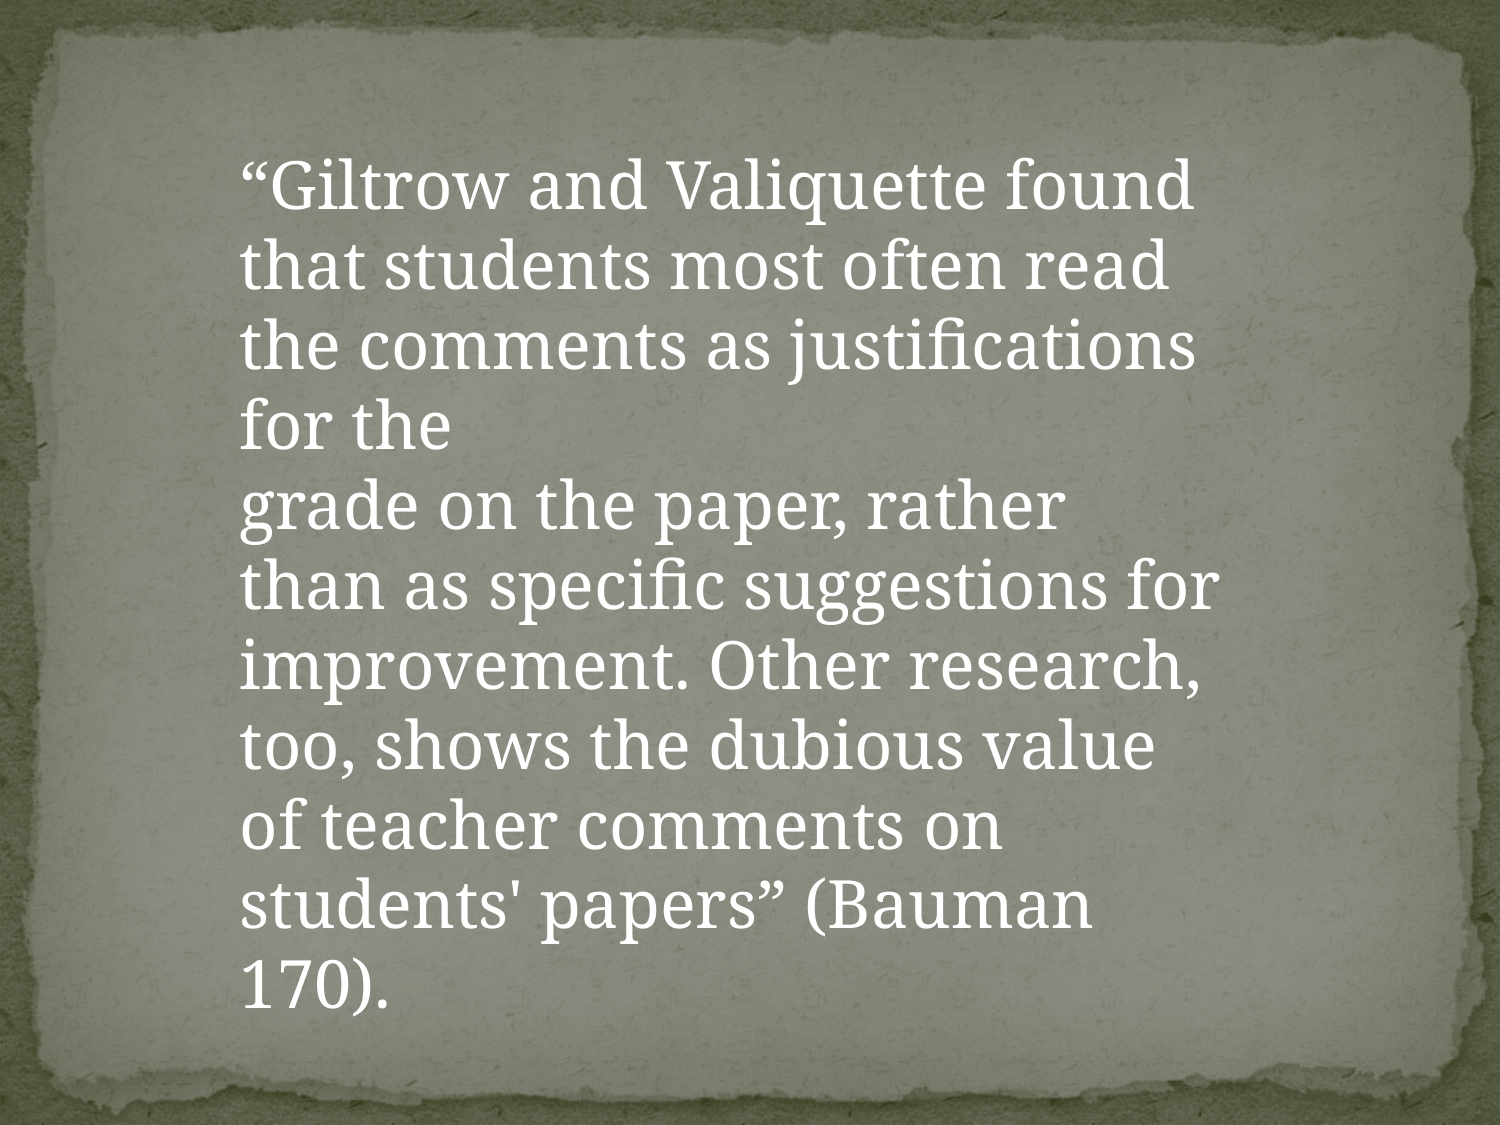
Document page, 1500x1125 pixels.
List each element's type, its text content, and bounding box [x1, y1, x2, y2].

text_box “Giltrow and Valiquette found that students most often read the comments as justifications for the grade on the paper, rather than as specific suggestions for improvement. Other research, too, shows the dubious value of teacher comments on students' papers” (Bauman 170). [224, 135, 1246, 1030]
